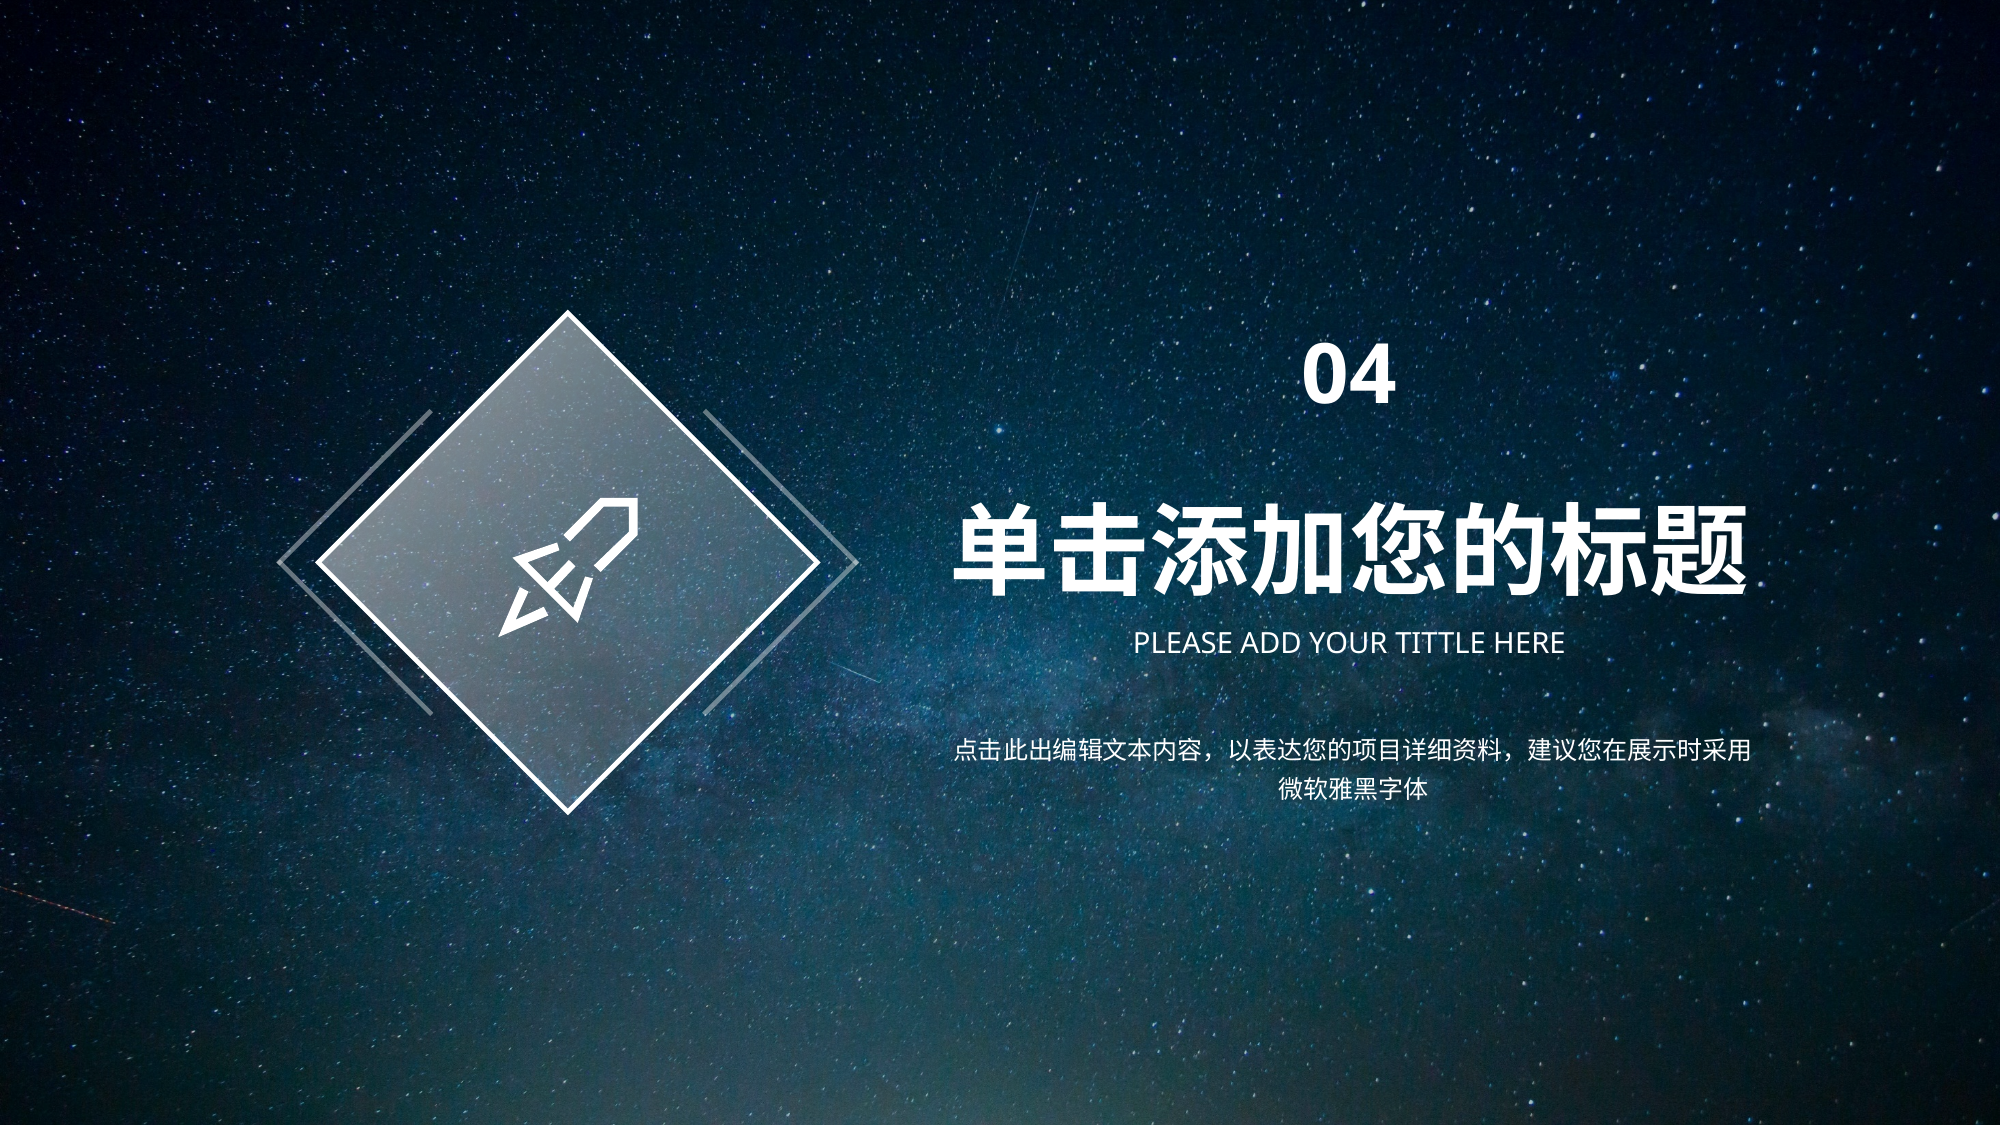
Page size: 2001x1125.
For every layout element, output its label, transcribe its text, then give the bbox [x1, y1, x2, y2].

text_box 点击此出编辑文本内容，以表达您的项目详细资料，建议您在展示时采用微软雅黑字体 [931, 718, 1775, 811]
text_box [277, 312, 858, 812]
text_box 单击添加您的标题 [924, 480, 1775, 615]
text_box 04 [1259, 312, 1439, 428]
text_box PLEASE ADD YOUR TITTLE HERE [1026, 616, 1673, 667]
picture [0, 0, 2000, 1125]
